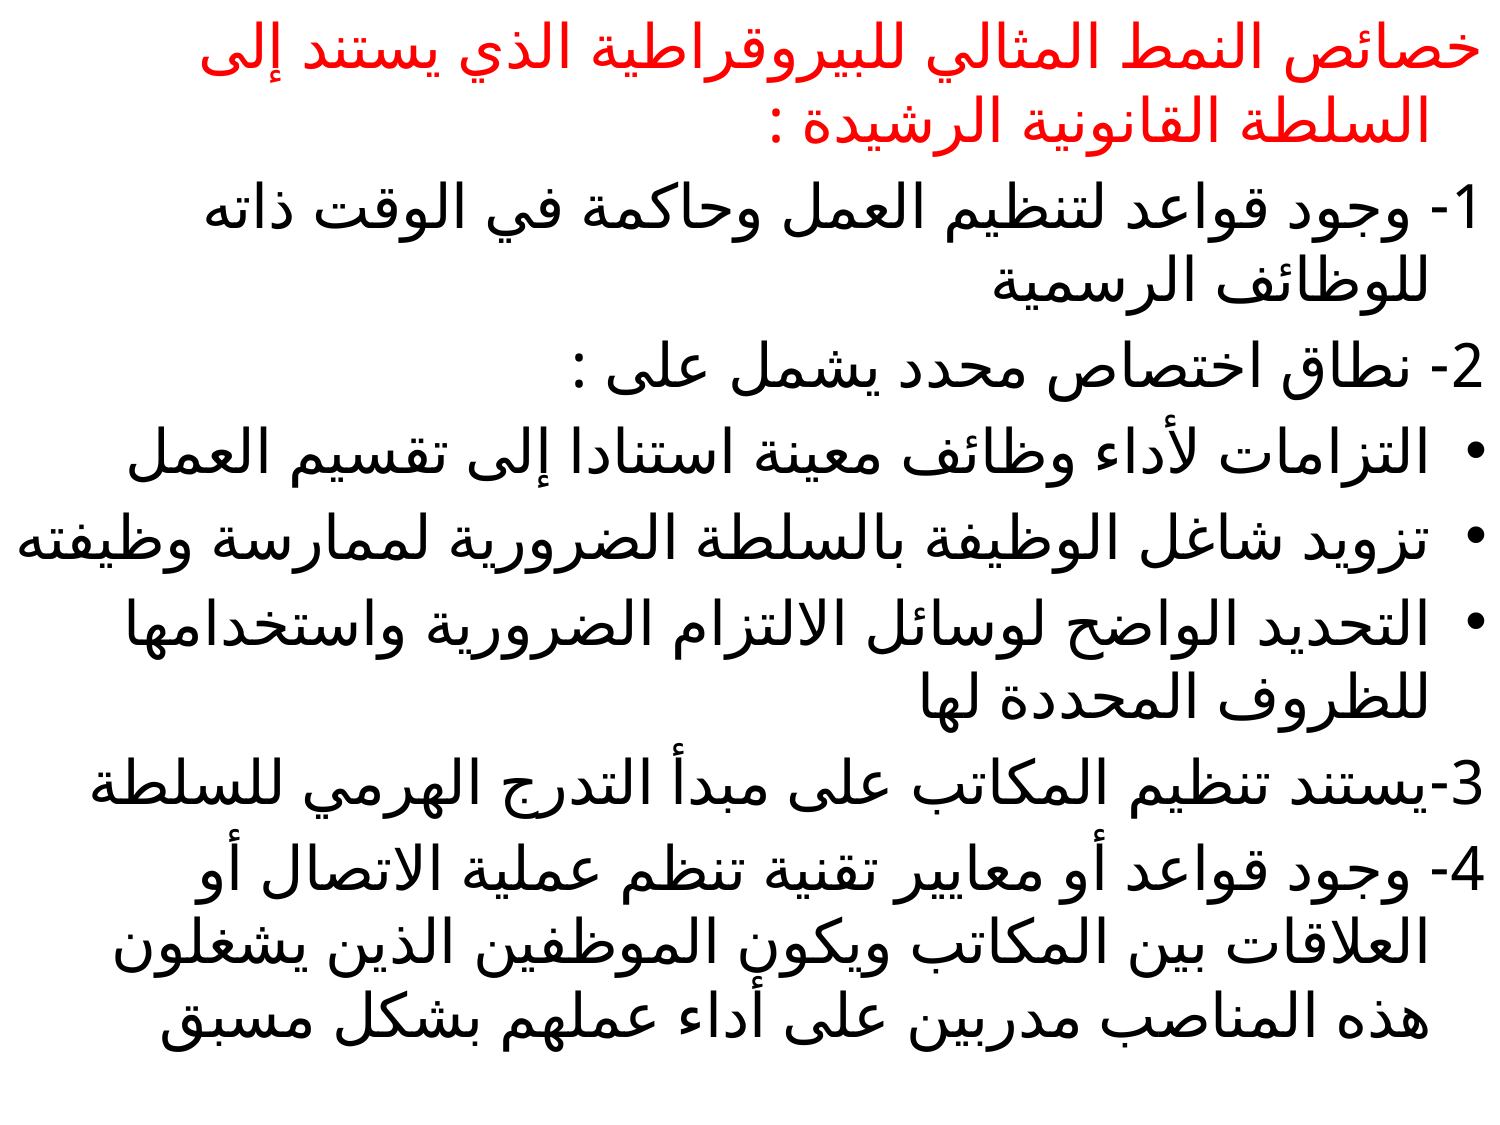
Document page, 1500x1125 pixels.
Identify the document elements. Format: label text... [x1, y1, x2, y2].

list خصائص النمط المثالي للبيروقراطية الذي يستند إلى السلطة القانونية الرشيدة : 1- وجود قواعد لتنظيم العمل وحاكمة في الوقت ذاته للوظائف الرسمية 2- نطاق اختصاص محدد يشمل على : التزامات لأداء وظائف معينة استنادا إلى تقسيم العمل تزويد شاغل الوظيفة بالسلطة الضرورية لممارسة وظيفته التحديد الواضح لوسائل الالتزام الضرورية واستخدامها للظروف المحددة لها 3-يستند تنظيم المكاتب على مبدأ التدرج الهرمي للسلطة 4- وجود قواعد أو معايير تقنية تنظم عملية الاتصال أو العلاقات بين المكاتب ويكون الموظفين الذين يشغلون هذه المناصب مدربين على أداء عملهم بشكل مسبق [0, 0, 1500, 1125]
